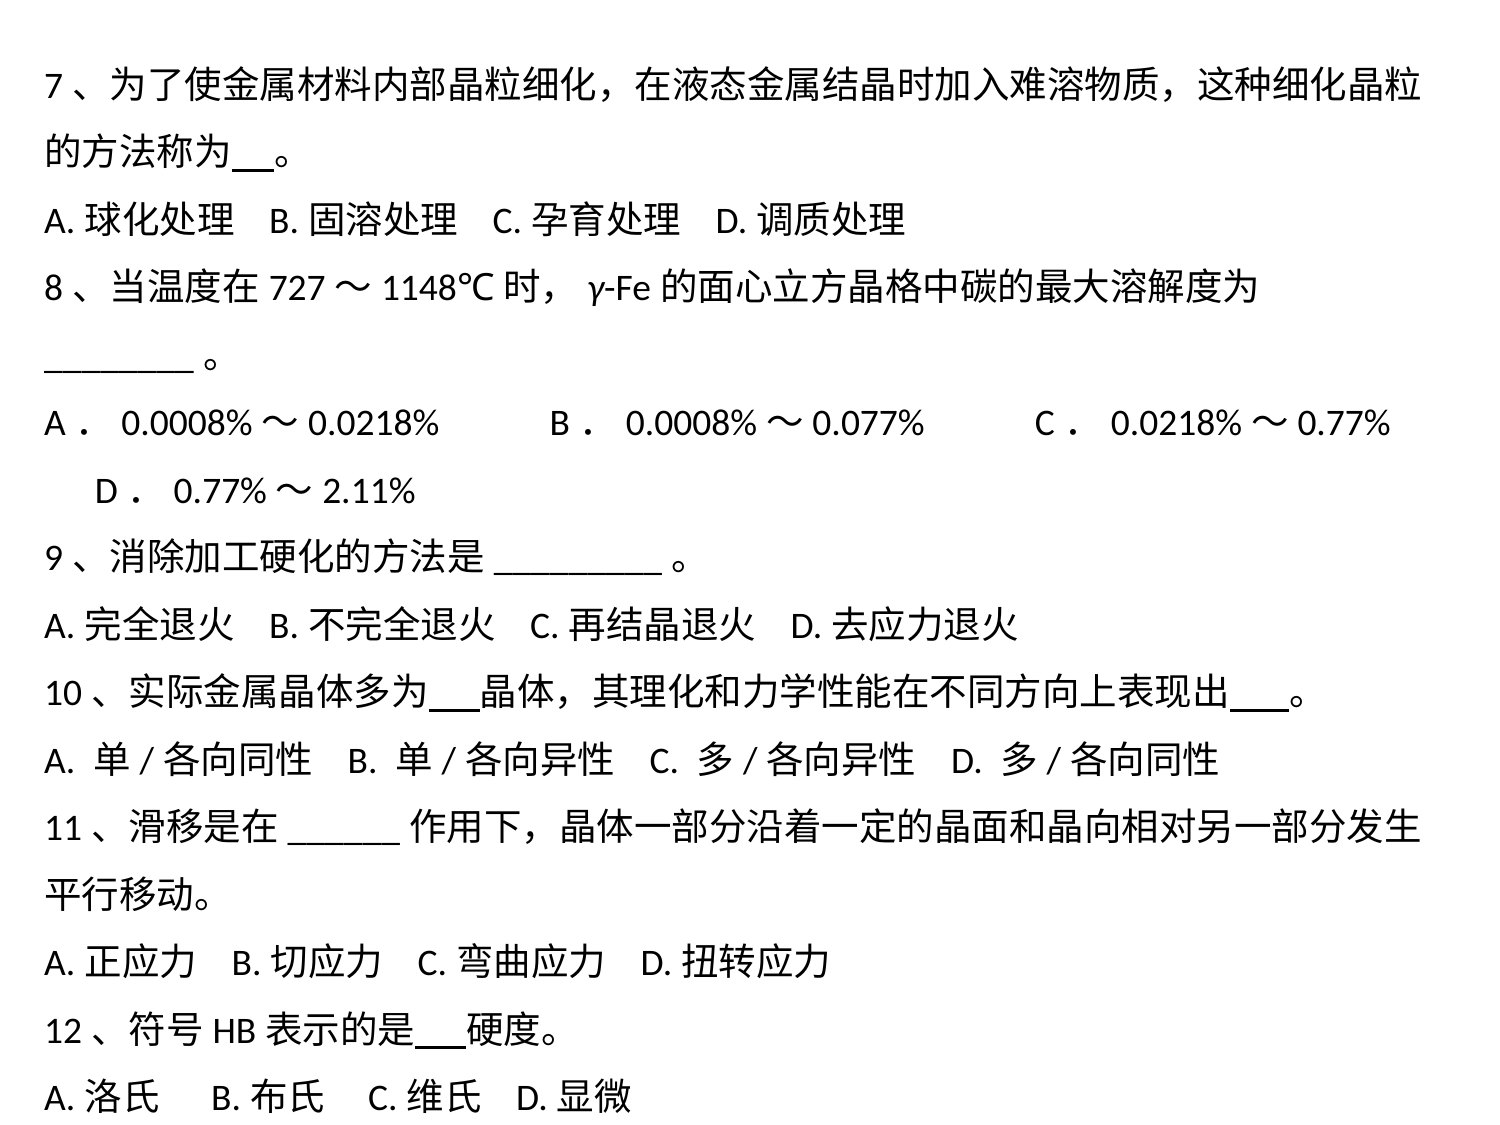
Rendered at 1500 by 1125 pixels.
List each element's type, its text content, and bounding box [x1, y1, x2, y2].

text_box 7、为了使金属材料内部晶粒细化，在液态金属结晶时加入难溶物质，这种细化晶粒的方法称为 。 A.球化处理 B.固溶处理 C.孕育处理 D.调质处理 8、当温度在727～1148℃时，γ-Fe的面心立方晶格中碳的最大溶解度为________。 A．0.0008%～0.0218% B．0.0008%～0.077% C．0.0218%～0.77% D．0.77%～2.11% 9、消除加工硬化的方法是_________。 A.完全退火 B.不完全退火 C.再结晶退火 D.去应力退火 10、实际金属晶体多为 晶体，其理化和力学性能在不同方向上表现出 。 A. 单/各向同性 B. 单/各向异性 C. 多/各向异性 D. 多/各向同性 11、滑移是在______作用下，晶体一部分沿着一定的晶面和晶向相对另一部分发生平行移动。 A.正应力 B.切应力 C.弯曲应力 D.扭转应力 12、符号HB表示的是 硬度。 A.洛氏 B.布氏 C.维氏 D.显微 [29, 30, 1459, 1125]
